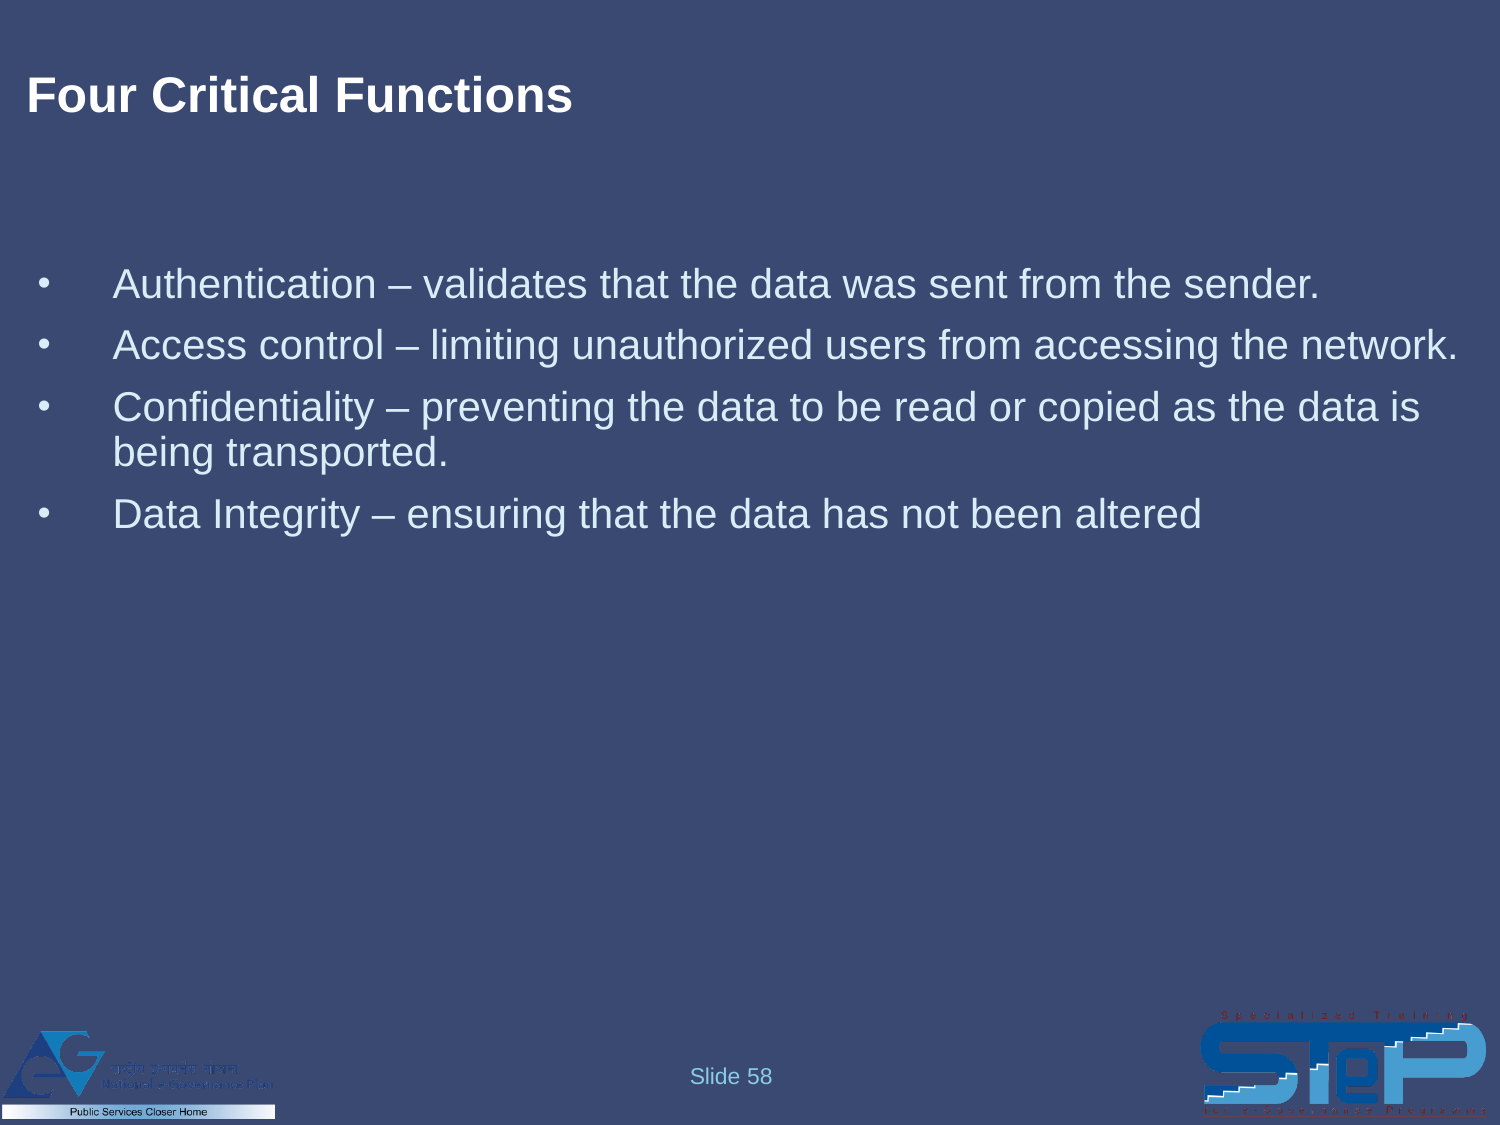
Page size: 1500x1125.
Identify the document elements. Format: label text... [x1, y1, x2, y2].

picture [2, 1031, 275, 1119]
title Four Critical Functions [26, 61, 1472, 187]
picture [1200, 1011, 1486, 1117]
list Authentication – validates that the data was sent from the sender. Access control – limiting unauthorized users from accessing the network. Confidentiality – preventing the data to be read or copied as the data is being transported. Data Integrity – ensuring that the data has not been altered [37, 261, 1476, 1001]
